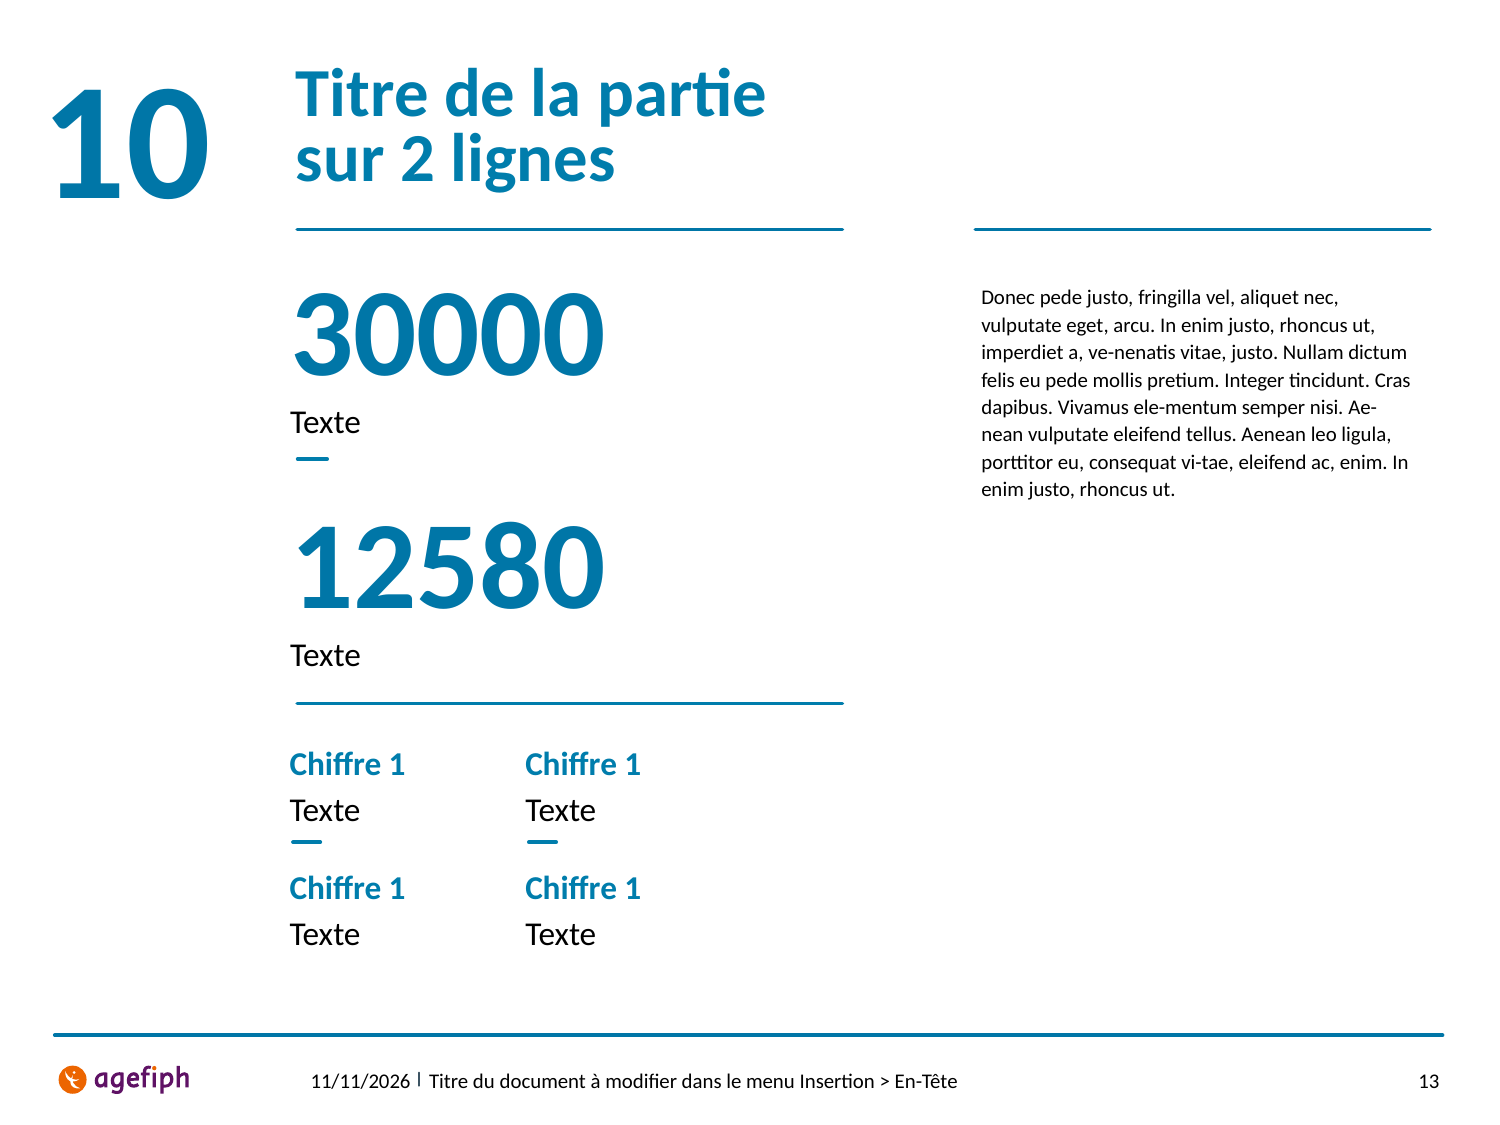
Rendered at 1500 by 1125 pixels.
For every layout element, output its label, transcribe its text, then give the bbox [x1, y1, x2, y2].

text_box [510, 734, 736, 859]
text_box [274, 242, 831, 482]
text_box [274, 734, 500, 859]
list 10 [41, 43, 249, 201]
text_box Chiffre 1 Texte [274, 859, 500, 983]
text_box Chiffre 1 Texte [510, 859, 736, 983]
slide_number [254, 1051, 414, 1111]
list Donec pede justo, fringilla vel, aliquet nec, vulputate eget, arcu. In enim justo, rhoncus ut, imperdiet a, ve-nenatis vitae, justo. Nullam dictum felis eu pede mollis pretium. Integer tincidunt. Cras dapibus. Vivamus ele-mentum semper nisi. Ae-nean vulputate eleifend tellus. Aenean leo ligula, porttitor eu, consequat vi-tae, eleifend ac, enim. In enim justo, rhoncus ut. [966, 273, 1427, 1014]
text_box 12580 Texte [275, 482, 831, 715]
footer Titre du document à modifier dans le menu Insertion > En-Tête [414, 1051, 1086, 1111]
slide_number 13 [1116, 1051, 1455, 1111]
title Titre de la partie sur 2 lignes [280, 71, 1427, 187]
